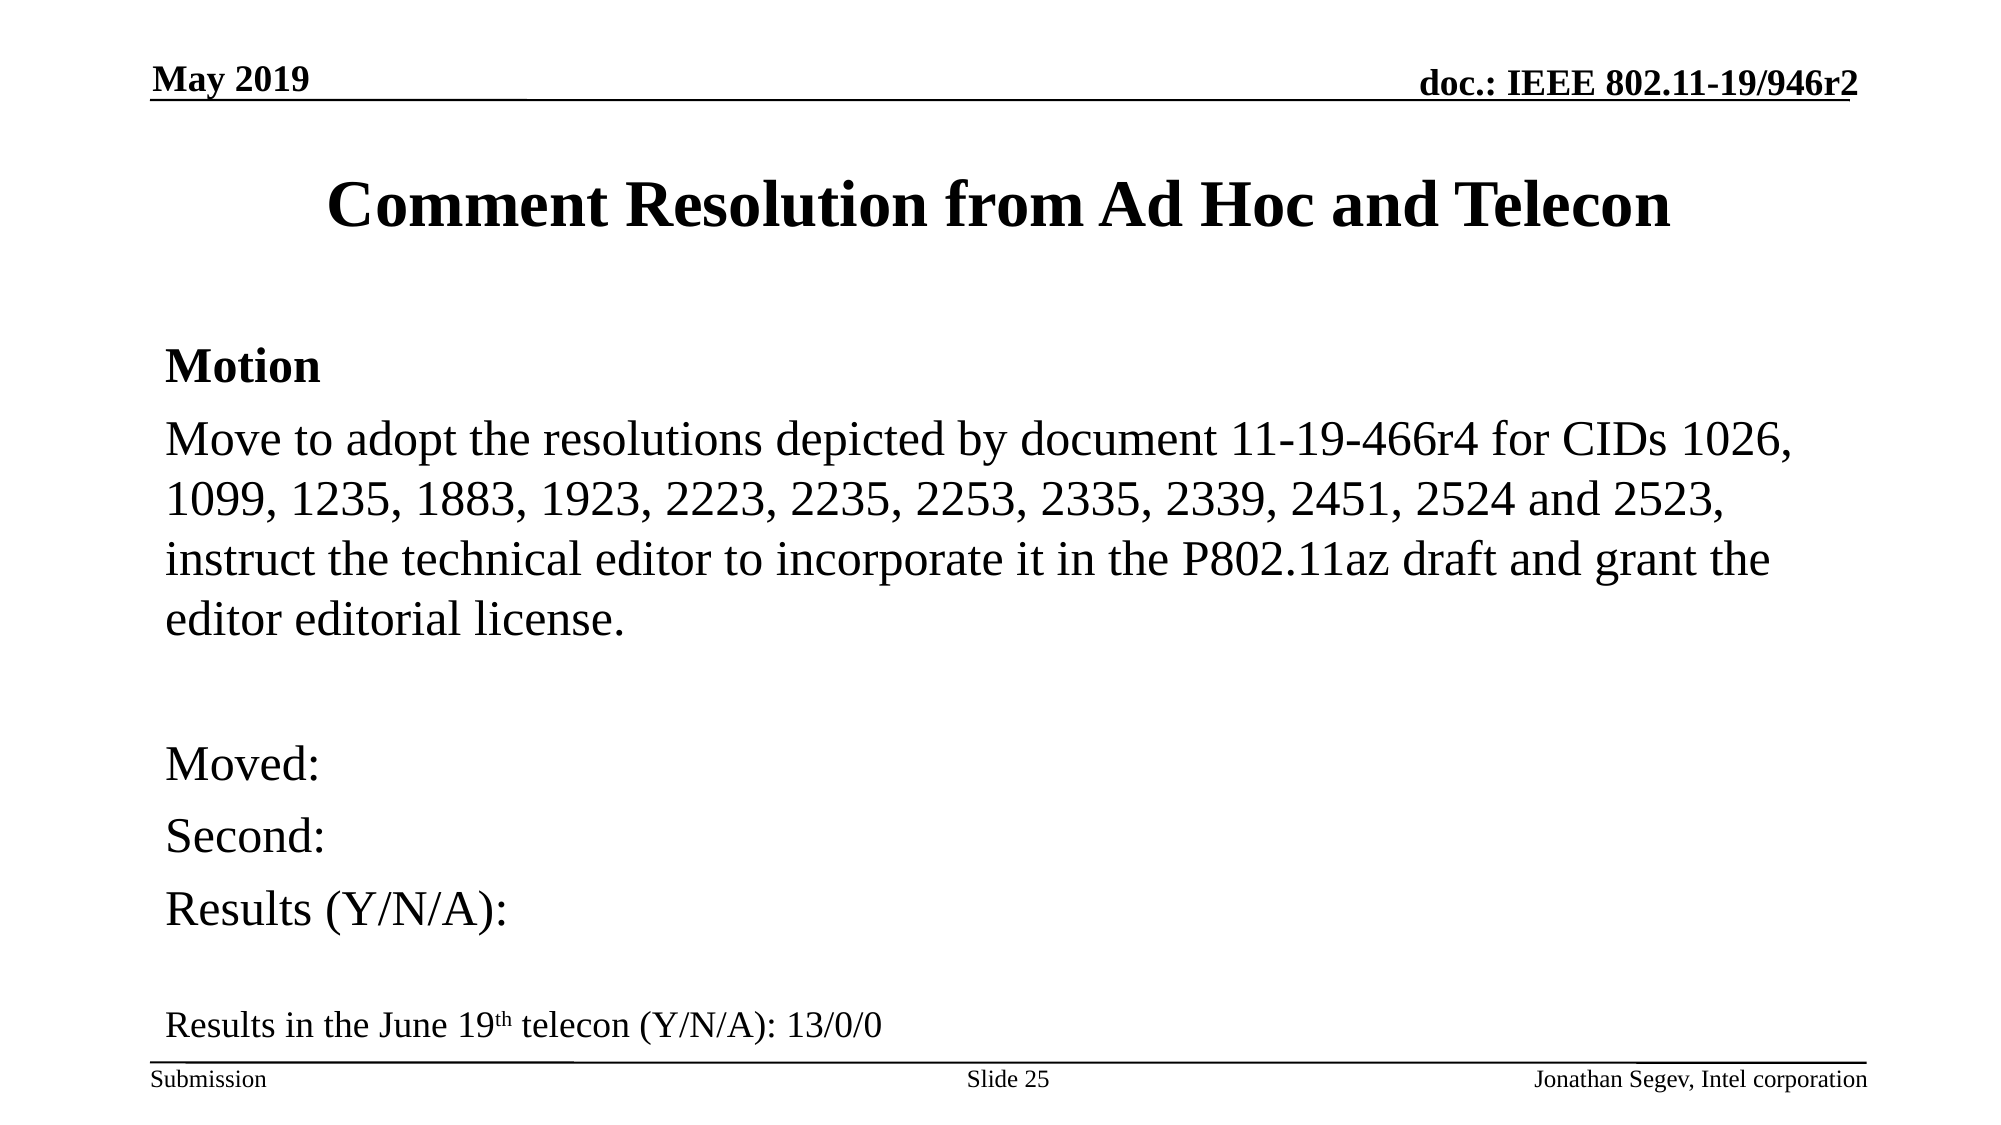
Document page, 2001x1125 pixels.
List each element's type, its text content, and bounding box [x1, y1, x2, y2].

list Motion Move to adopt the resolutions depicted by document 11-19-466r4 for CIDs 1026, 1099, 1235, 1883, 1923, 2223, 2235, 2253, 2335, 2339, 2451, 2524 and 2523, instruct the technical editor to incorporate it in the P802.11az draft and grant the editor editorial license. Moved: Second: Results (Y/N/A): Results in the June 19th telecon (Y/N/A): 13/0/0 [149, 324, 1850, 1000]
title Comment Resolution from Ad Hoc and Telecon [149, 112, 1850, 288]
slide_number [152, 54, 563, 100]
footer Jonathan Segev, Intel corporation [1171, 1061, 1869, 1093]
slide_number Slide 25 [950, 1061, 1067, 1123]
